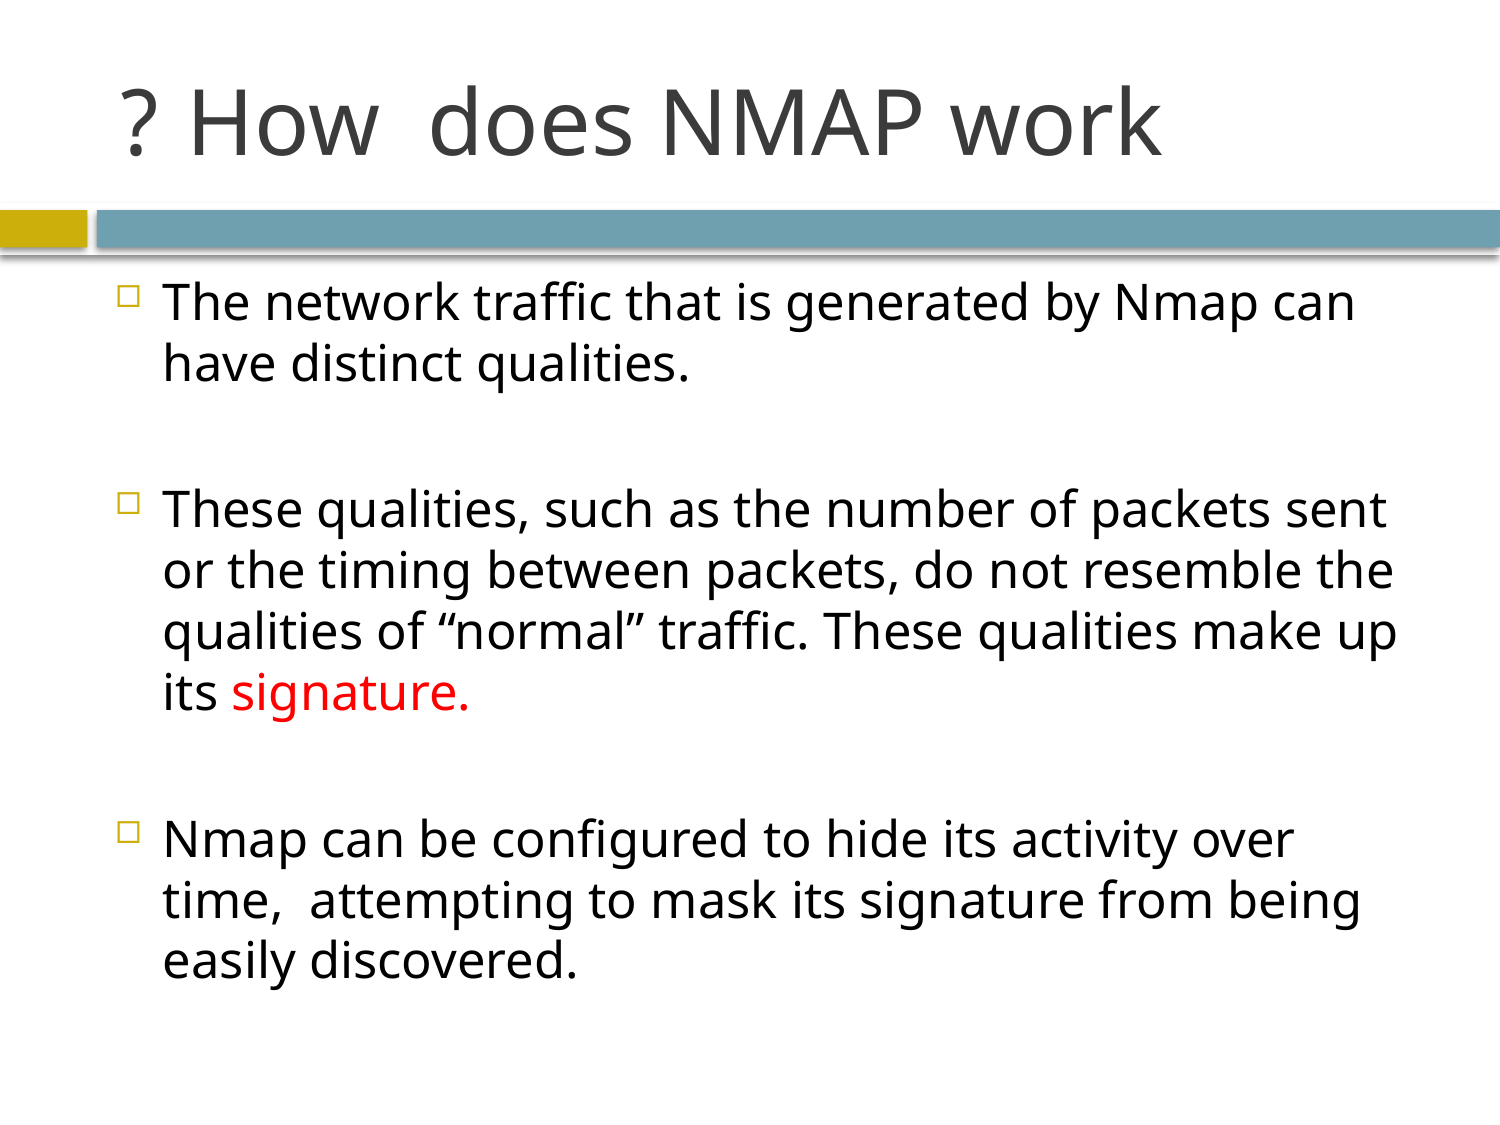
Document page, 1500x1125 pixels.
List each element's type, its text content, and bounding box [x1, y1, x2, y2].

list The network traffic that is generated by Nmap can have distinct qualities. These qualities, such as the number of packets sent or the timing between packets, do not resemble the qualities of “normal” traffic. These qualities make up its signature. Nmap can be configured to hide its activity over time, attempting to mask its signature from being easily discovered. [100, 262, 1438, 1000]
title How does NMAP work ? [100, 37, 1438, 200]
